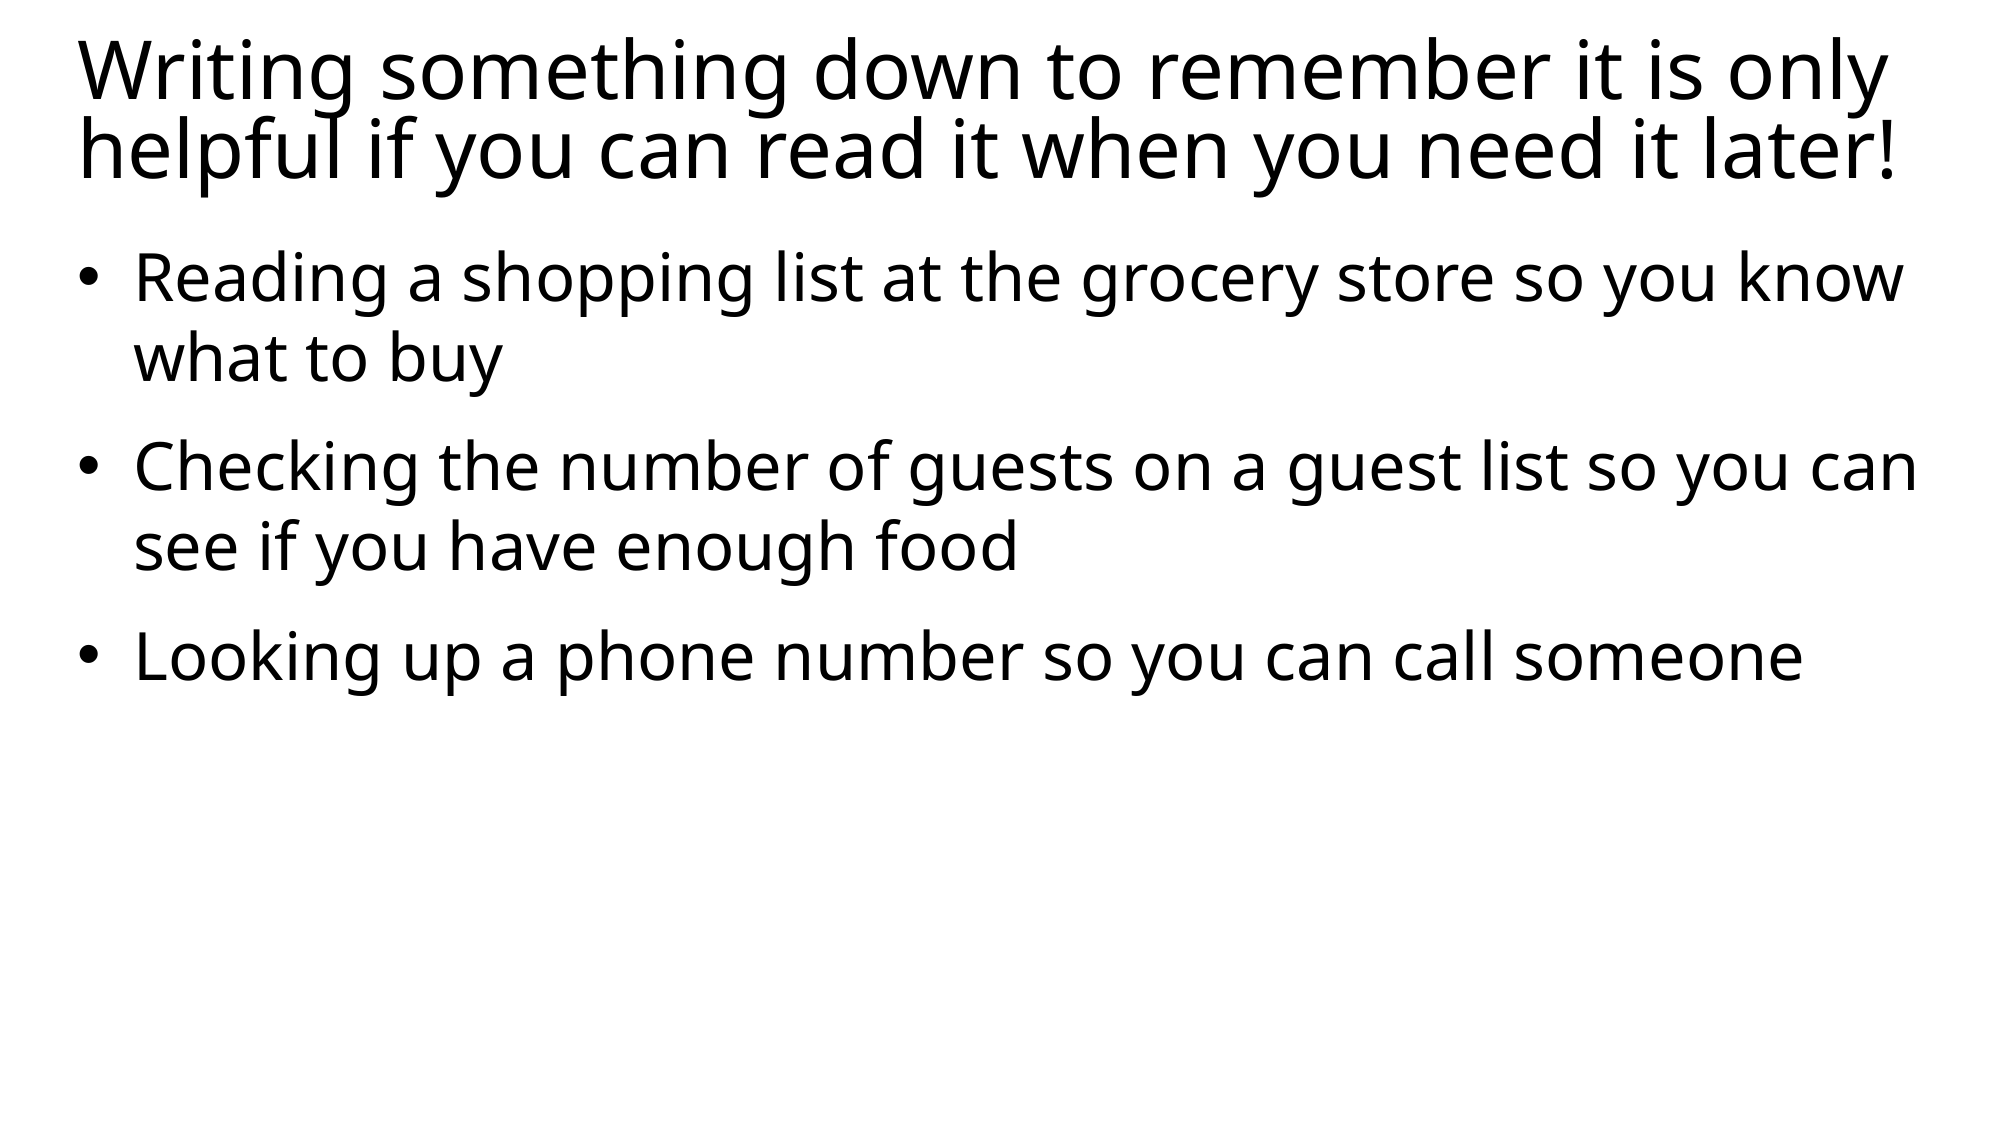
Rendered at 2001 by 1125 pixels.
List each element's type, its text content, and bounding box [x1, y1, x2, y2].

title Writing something down to remember it is only helpful if you can read it when you need it later! [62, 29, 1953, 205]
list Reading a shopping list at the grocery store so you know what to buy Checking the number of guests on a guest list so you can see if you have enough food Looking up a phone number so you can call someone [62, 227, 1953, 1096]
